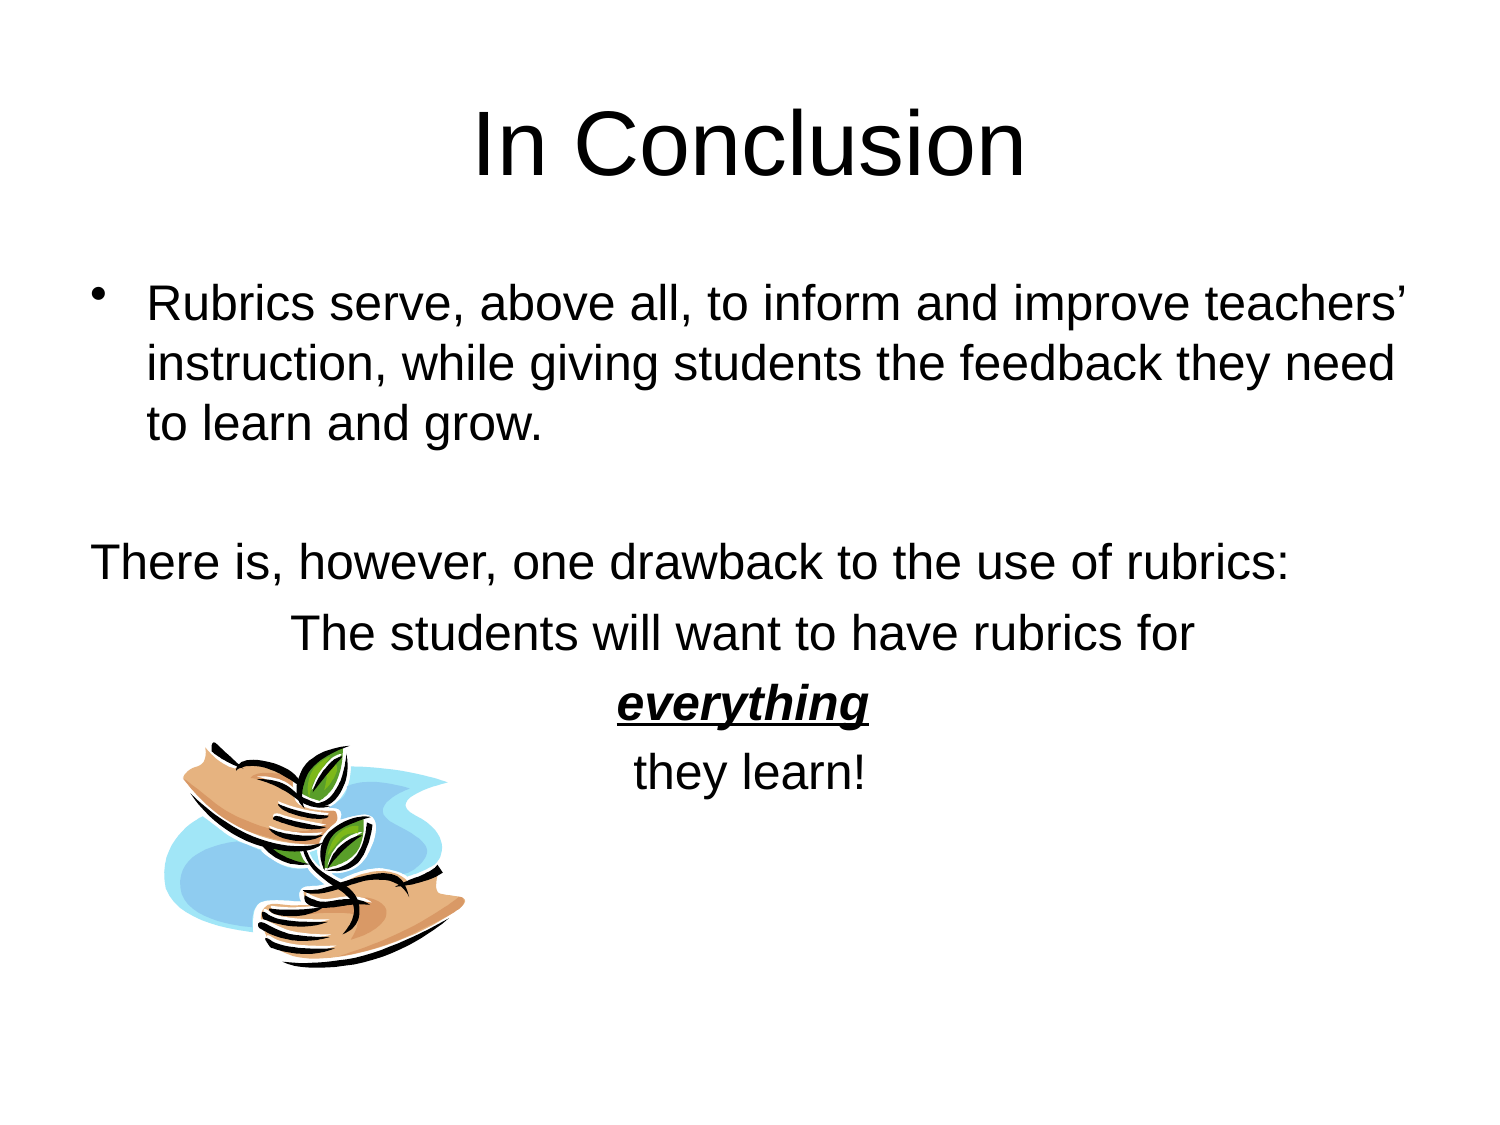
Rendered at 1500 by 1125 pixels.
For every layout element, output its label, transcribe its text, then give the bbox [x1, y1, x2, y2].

title In Conclusion [75, 45, 1425, 233]
picture [162, 737, 470, 973]
list Rubrics serve, above all, to inform and improve teachers’ instruction, while giving students the feedback they need to learn and grow. There is, however, one drawback to the use of rubrics: The students will want to have rubrics for everything they learn! [75, 262, 1425, 1005]
